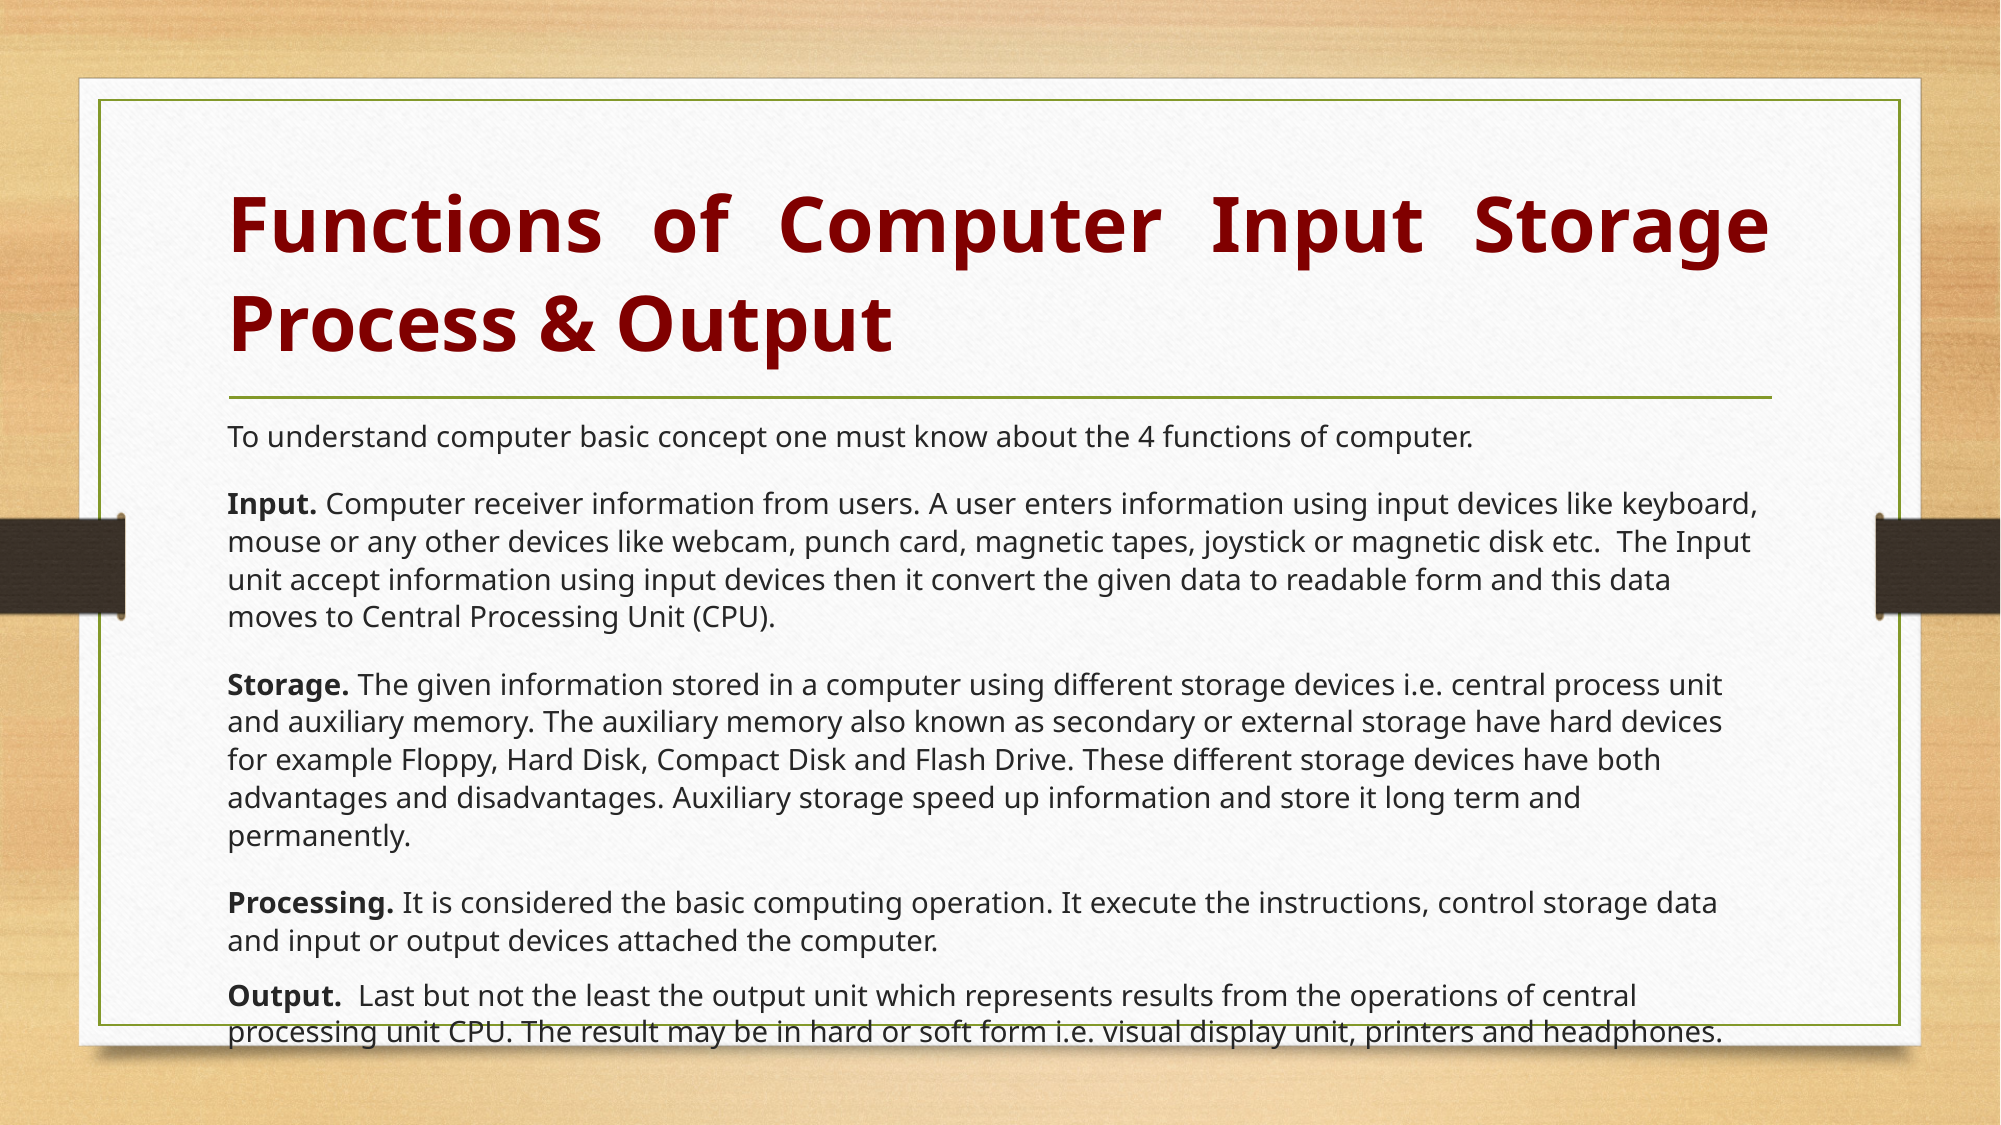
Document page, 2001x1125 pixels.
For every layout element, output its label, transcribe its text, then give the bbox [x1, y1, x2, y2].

list To understand computer basic concept one must know about the 4 functions of computer. Input. Computer receiver information from users. A user enters information using input devices like keyboard, mouse or any other devices like webcam, punch card, magnetic tapes, joystick or magnetic disk etc. The Input unit accept information using input devices then it convert the given data to readable form and this data moves to Central Processing Unit (CPU). Storage. The given information stored in a computer using different storage devices i.e. central process unit and auxiliary memory. The auxiliary memory also known as secondary or external storage have hard devices for example Floppy, Hard Disk, Compact Disk and Flash Drive. These different storage devices have both advantages and disadvantages. Auxiliary storage speed up information and store it long term and permanently. Processing. It is considered the basic computing operation. It execute the instructions, control storage data and input or output devices attached the computer. Output. Last but not the least the output unit which represents results from the operations of central processing unit CPU. The result may be in hard or soft form i.e. visual display unit, printers and headphones. [212, 408, 1788, 1075]
title Functions of Computer Input Storage Process & Output [212, 161, 1788, 375]
picture [0, 0, 2001, 1125]
